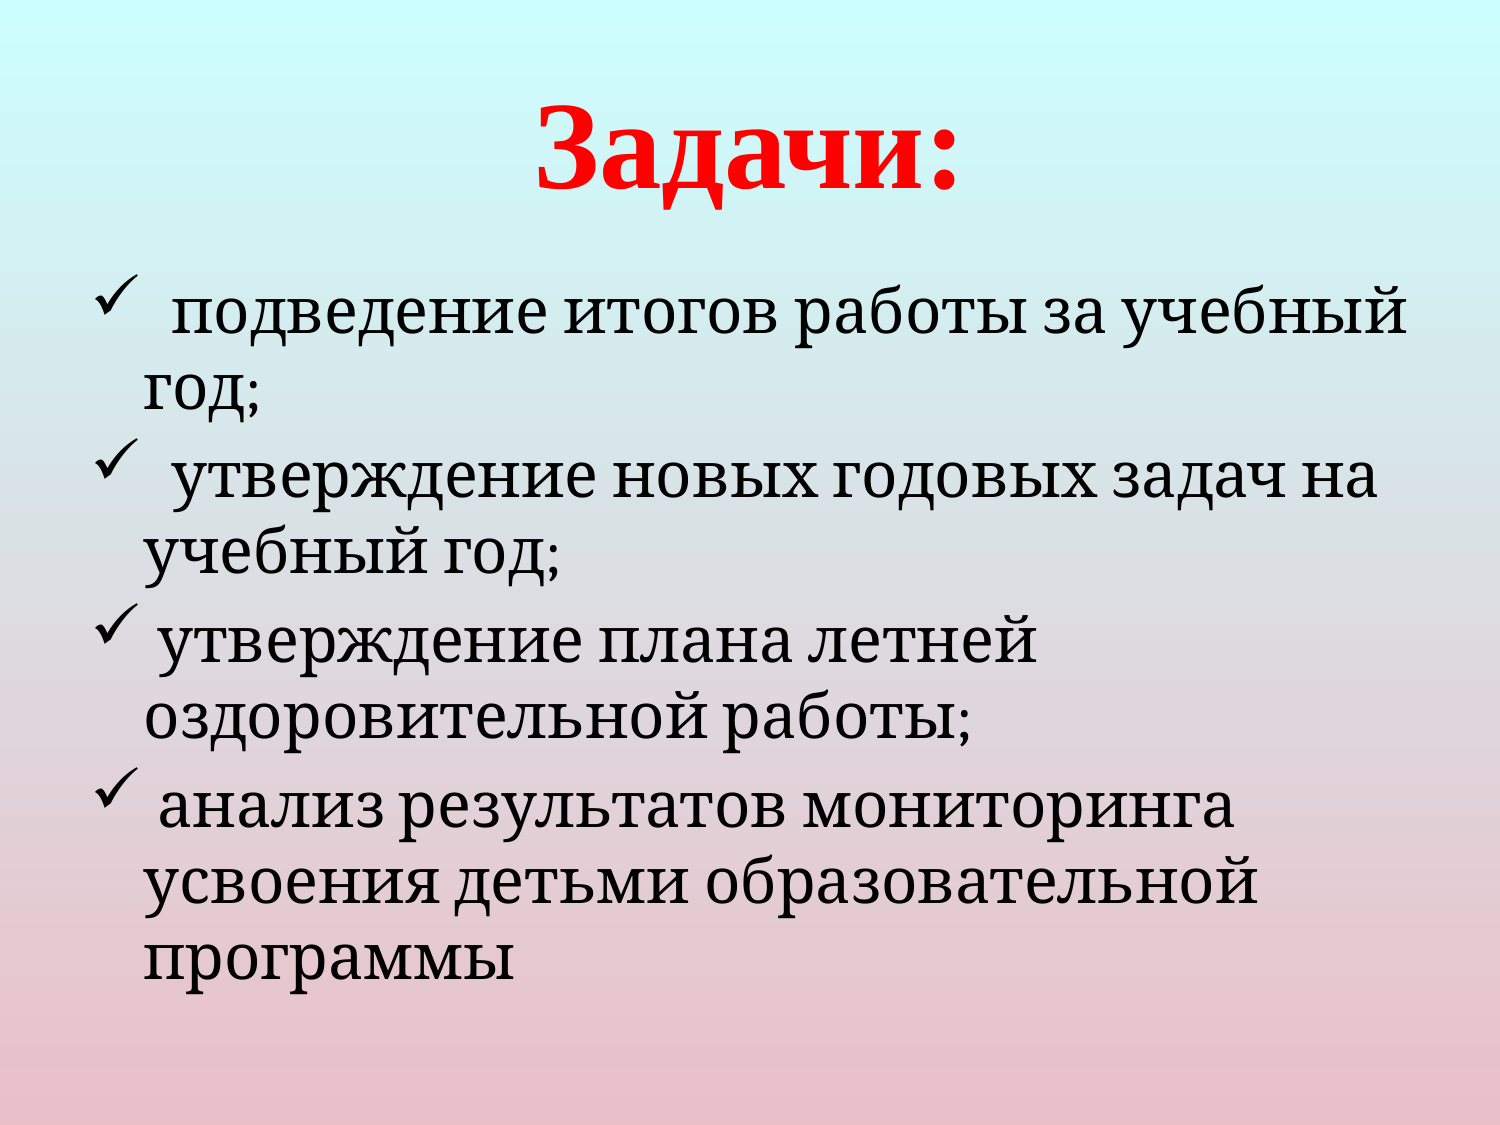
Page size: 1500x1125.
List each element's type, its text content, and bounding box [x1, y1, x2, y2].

list подведение итогов работы за учебный год; утверждение новых годовых задач на учебный год; утверждение плана летней оздоровительной работы; анализ результатов мониторинга усвоения детьми образовательной программы [75, 262, 1425, 1005]
title Задачи: [75, 45, 1425, 233]
